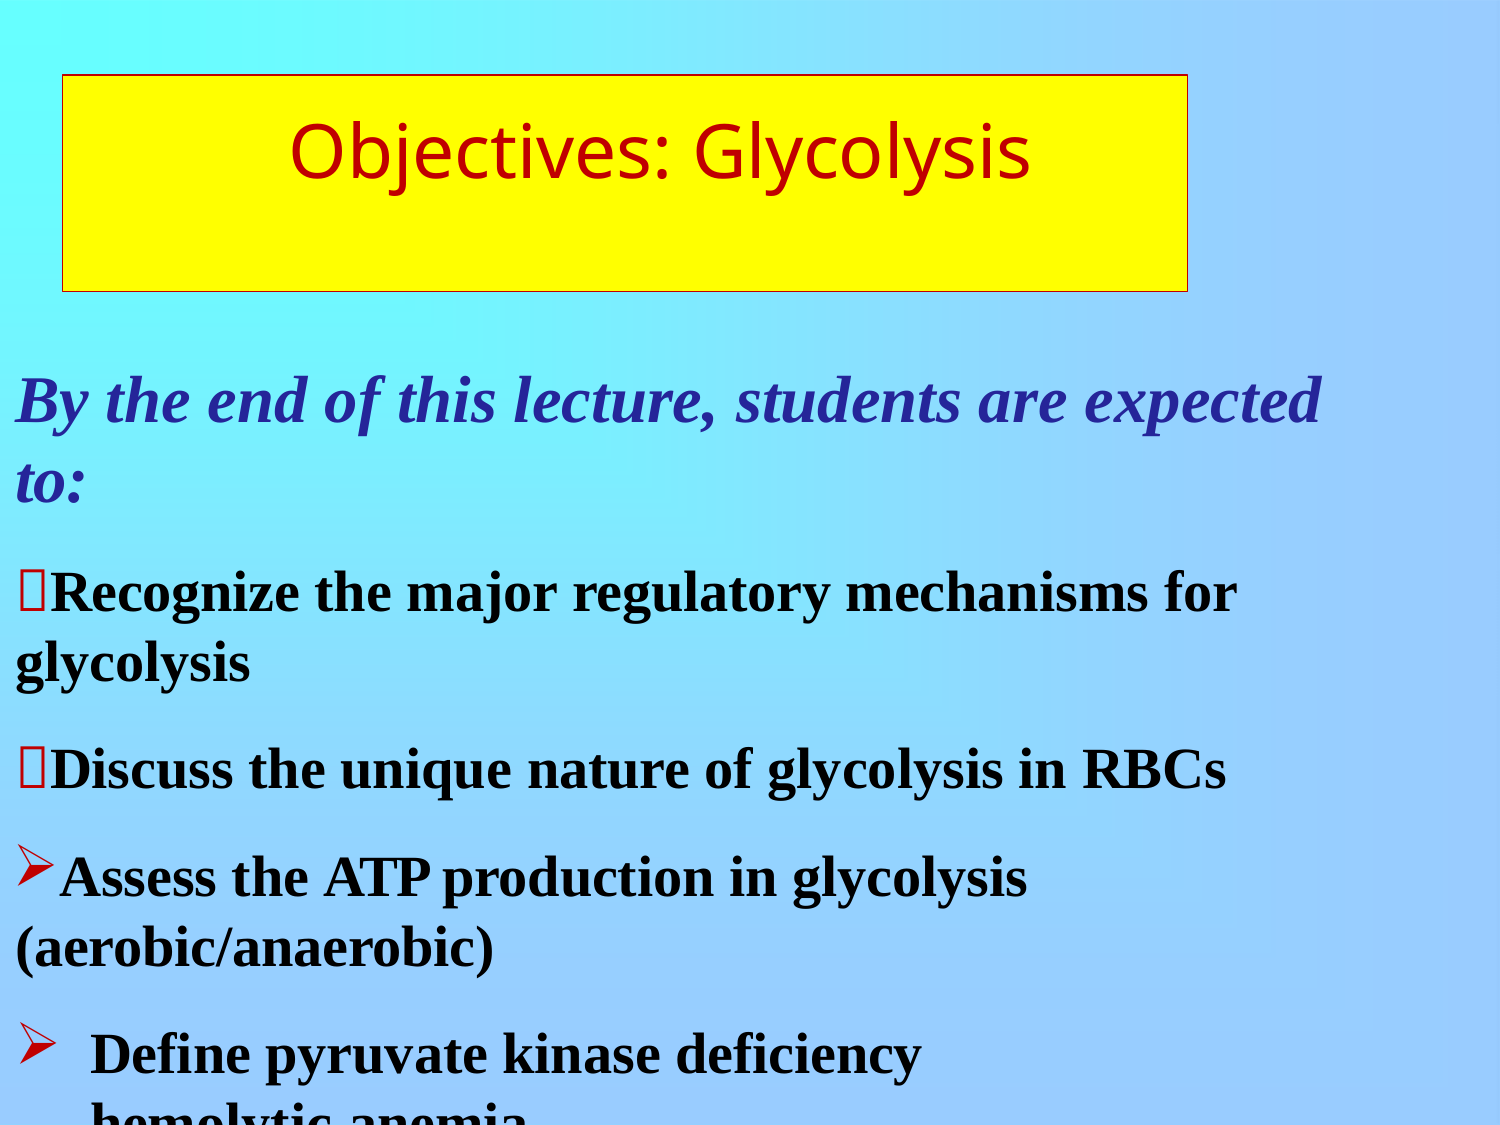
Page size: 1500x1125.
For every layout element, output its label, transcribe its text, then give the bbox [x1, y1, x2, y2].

text_box By the end of this lecture, students are expected to: Recognize the major regulatory mechanisms for glycolysis Discuss the unique nature of glycolysis in RBCs Assess the ATP production in glycolysis (aerobic/anaerobic) Define pyruvate kinase deficiency hemolytic anemia [12, 355, 1414, 1125]
title Objectives: Glycolysis [62, 75, 1188, 292]
picture [0, 0, 1500, 1125]
